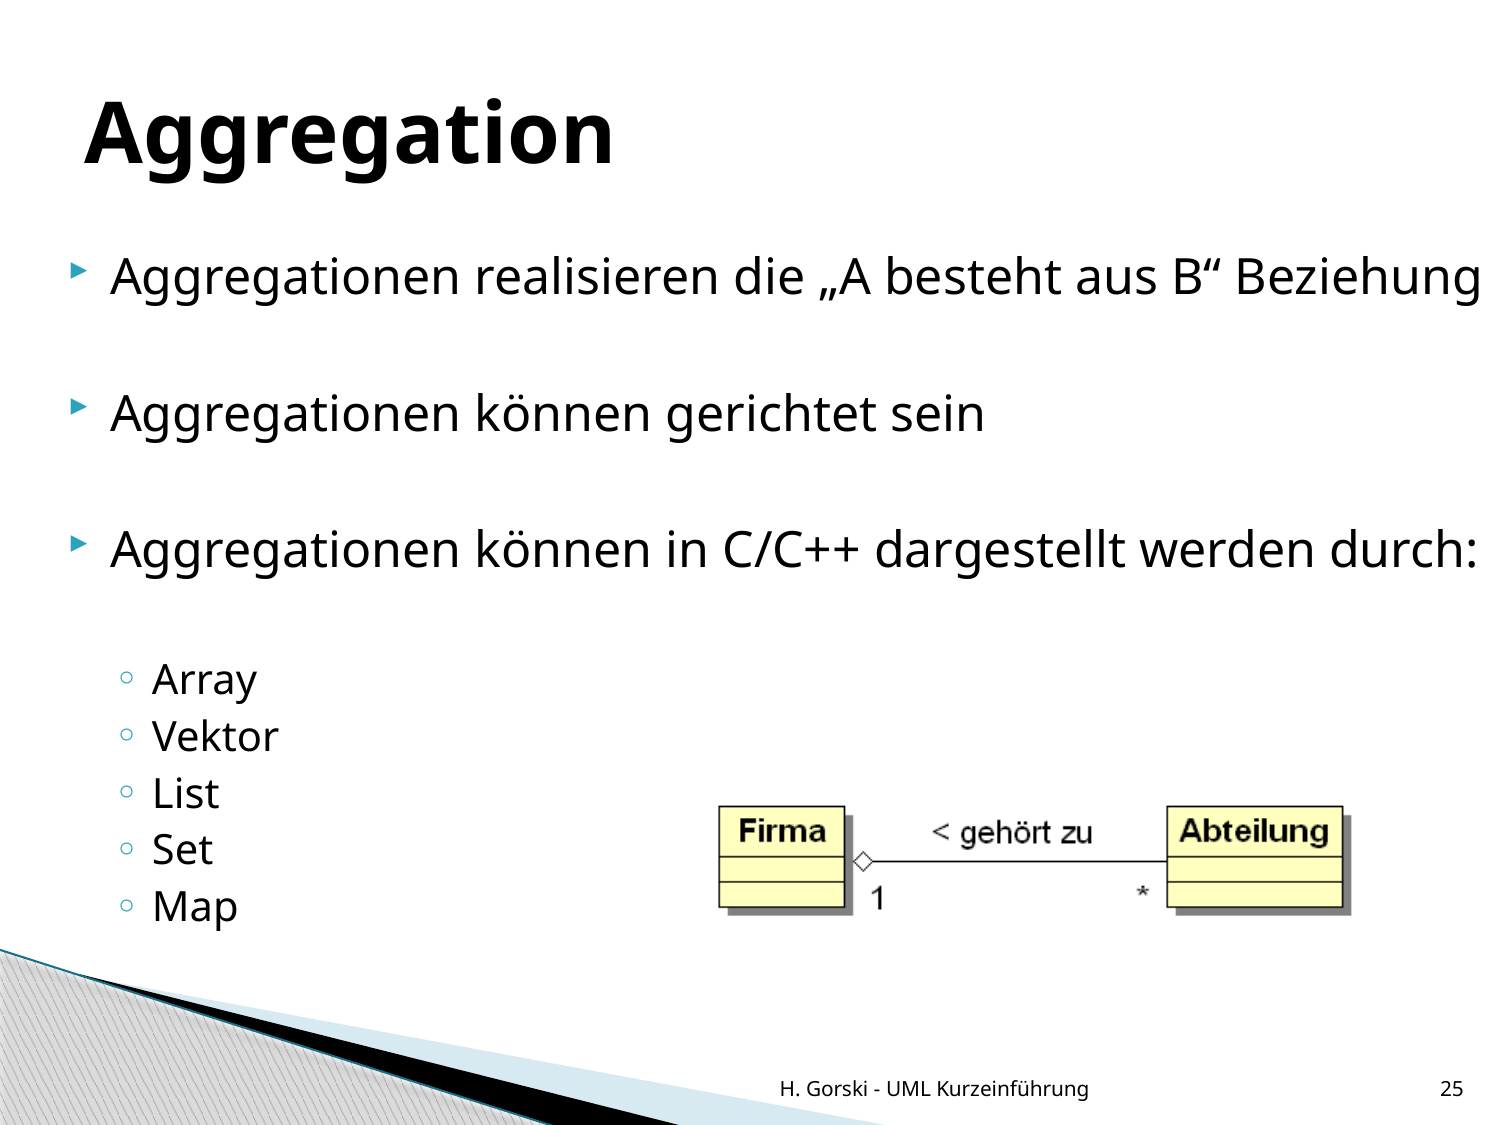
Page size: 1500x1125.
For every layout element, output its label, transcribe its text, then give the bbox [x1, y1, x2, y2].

picture [667, 773, 1386, 949]
list Aggregationen realisieren die „A besteht aus B“ Beziehung Aggregationen können gerichtet sein Aggregationen können in C/C++ dargestellt werden durch: Array Vektor List Set Map [35, 236, 1500, 1020]
title Aggregation [70, 35, 1421, 223]
slide_number 25 [1418, 1051, 1479, 1112]
footer H. Gorski - UML Kurzeinführung [718, 1051, 1105, 1112]
